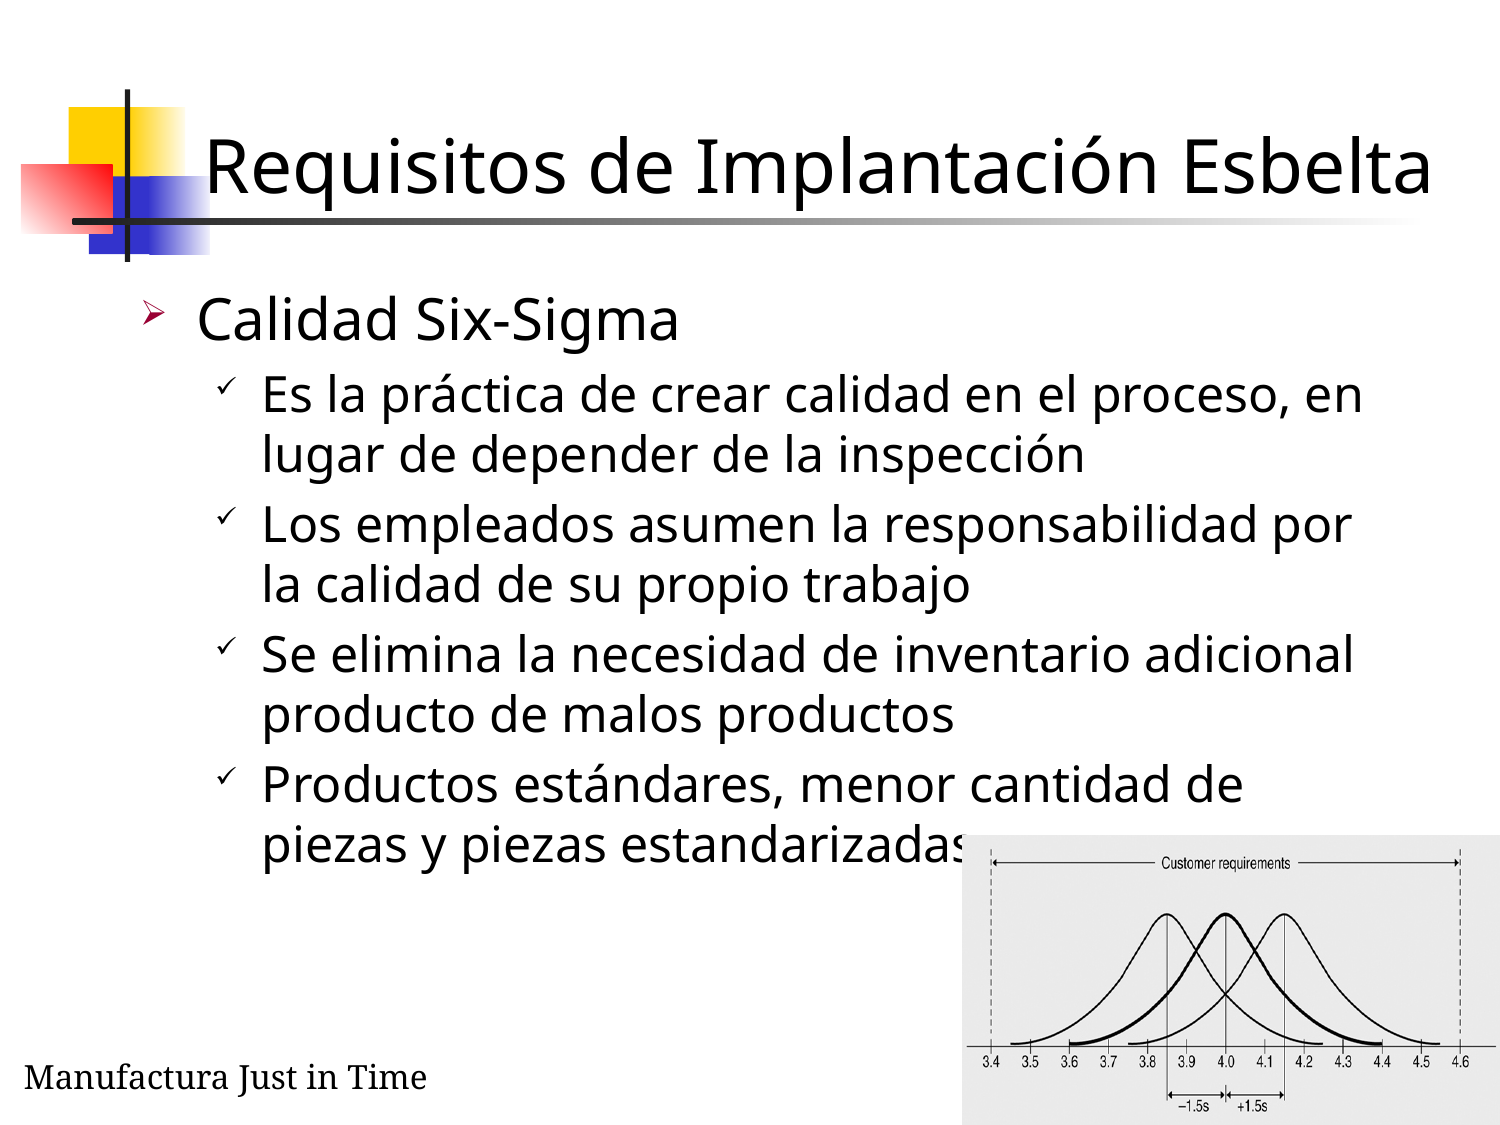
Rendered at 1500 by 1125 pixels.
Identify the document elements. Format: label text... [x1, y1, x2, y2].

title Requisitos de Implantación Esbelta [188, 27, 1468, 216]
picture [962, 835, 1500, 1125]
list Calidad Six-Sigma Es la práctica de crear calidad en el proceso, en lugar de depender de la inspección Los empleados asumen la responsabilidad por la calidad de su propio trabajo Se elimina la necesidad de inventario adicional producto de malos productos Productos estándares, menor cantidad de piezas y piezas estandarizadas [124, 274, 1401, 1007]
